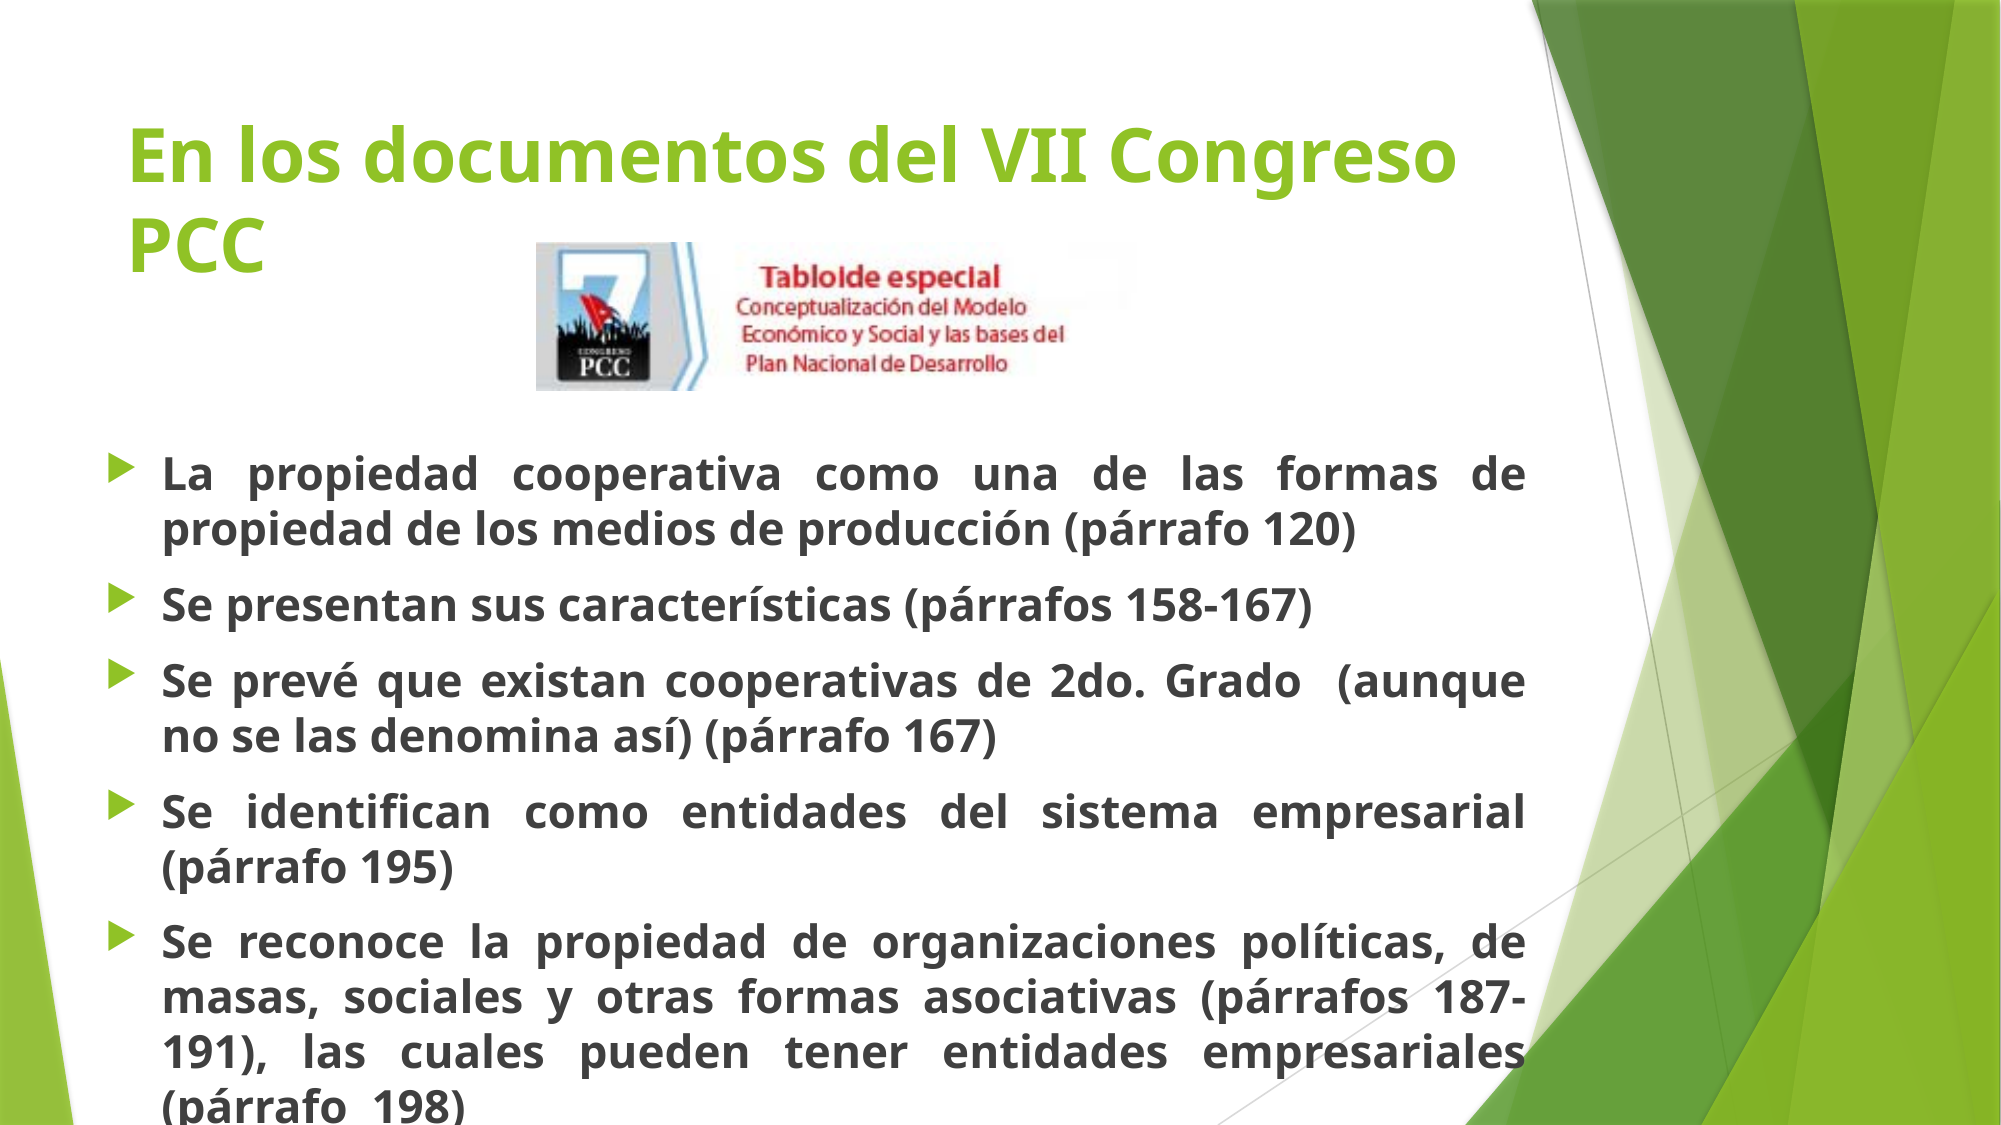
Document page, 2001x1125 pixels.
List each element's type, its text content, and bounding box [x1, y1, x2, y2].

list La propiedad cooperativa como una de las formas de propiedad de los medios de producción (párrafo 120) Se presentan sus características (párrafos 158-167) Se prevé que existan cooperativas de 2do. Grado (aunque no se las denomina así) (párrafo 167) Se identifican como entidades del sistema empresarial (párrafo 195) Se reconoce la propiedad de organizaciones políticas, de masas, sociales y otras formas asociativas (párrafos 187-191), las cuales pueden tener entidades empresariales (párrafo 198) [90, 437, 1543, 1084]
picture [535, 242, 1173, 392]
title En los documentos del VII Congreso PCC [111, 99, 1522, 317]
